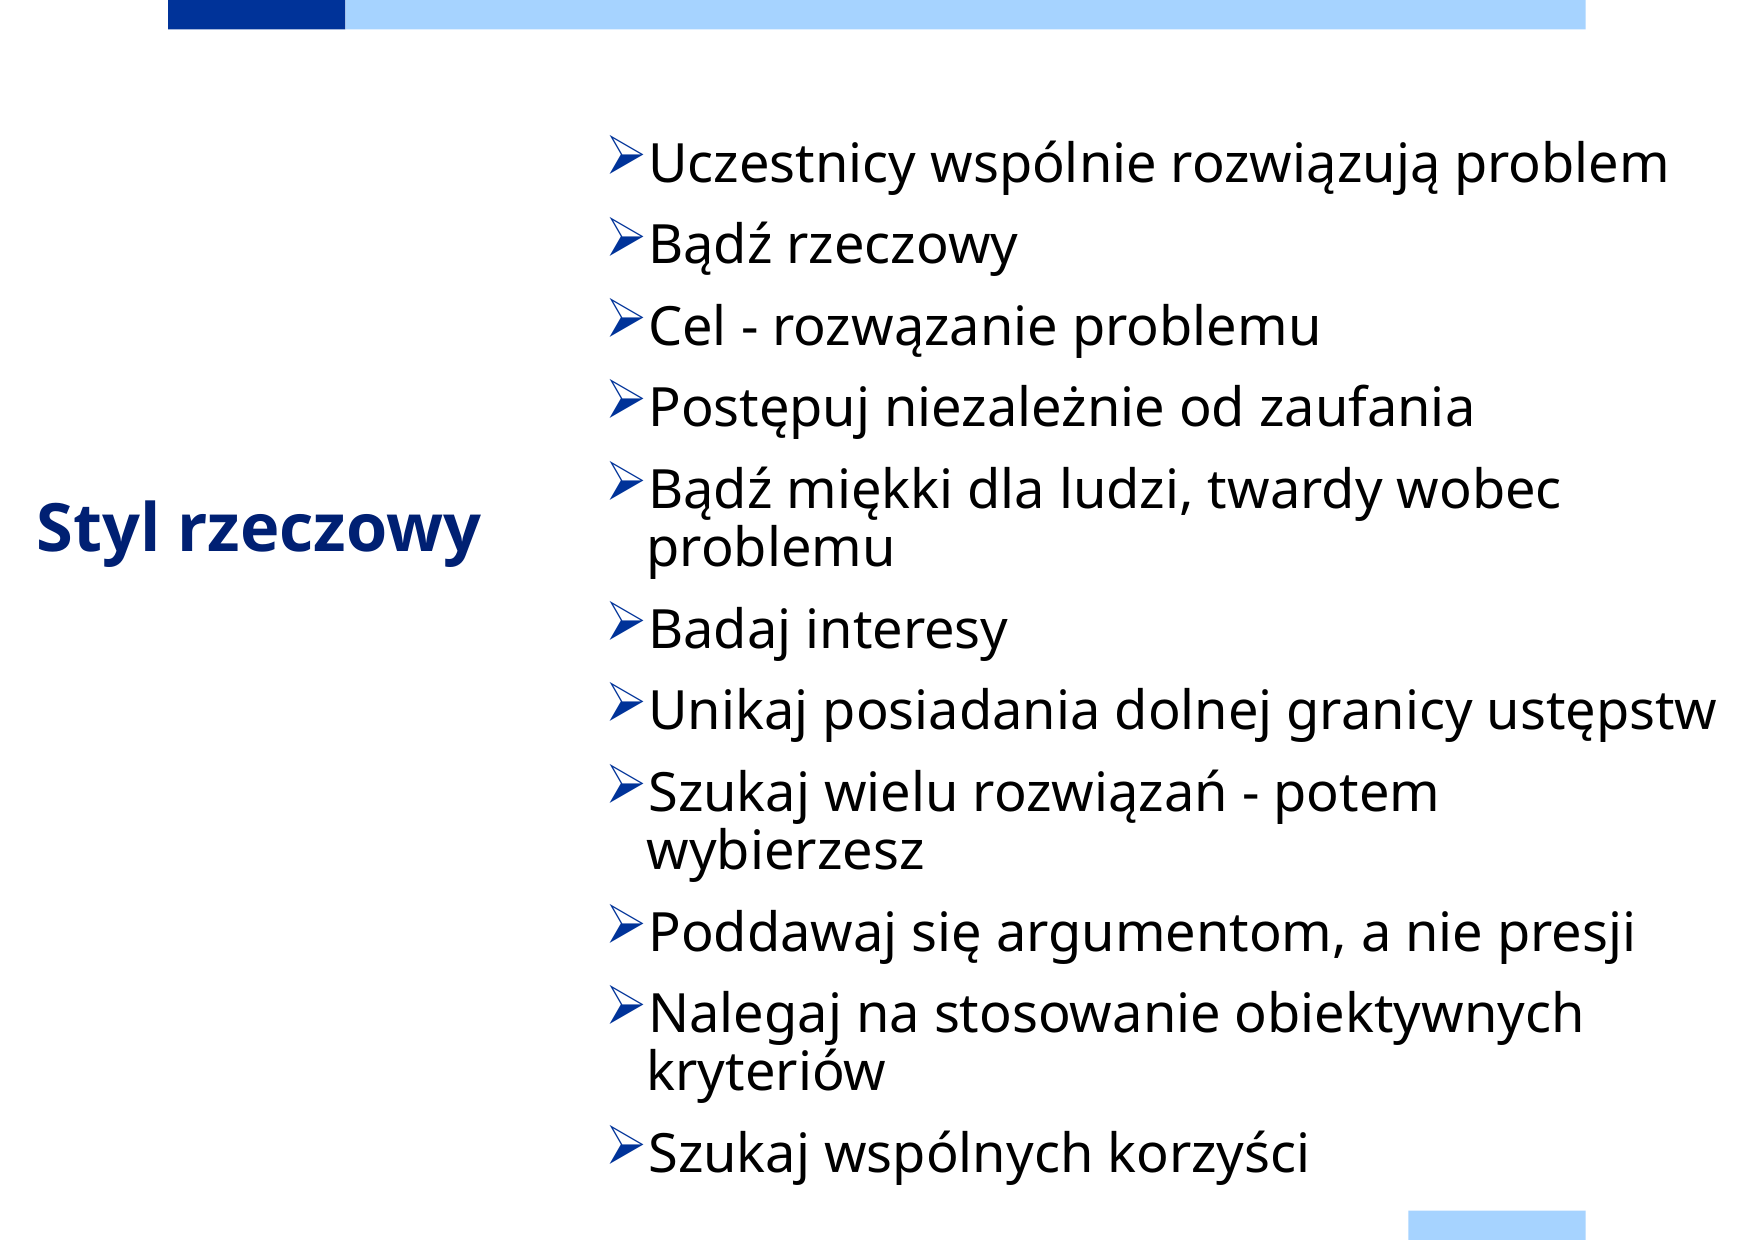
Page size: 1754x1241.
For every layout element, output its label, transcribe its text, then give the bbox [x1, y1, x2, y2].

title Styl rzeczowy [36, 490, 574, 612]
list Uczestnicy wspólnie rozwiązują problem Bądź rzeczowy Cel - rozwązanie problemu Postępuj niezależnie od zaufania Bądź miękki dla ludzi, twardy wobec problemu Badaj interesy Unikaj posiadania dolnej granicy ustępstw Szukaj wielu rozwiązań - potem wybierzesz Poddawaj się argumentom, a nie presji Nalegaj na stosowanie obiektywnych kryteriów Szukaj wspólnych korzyści [605, 135, 1730, 1152]
